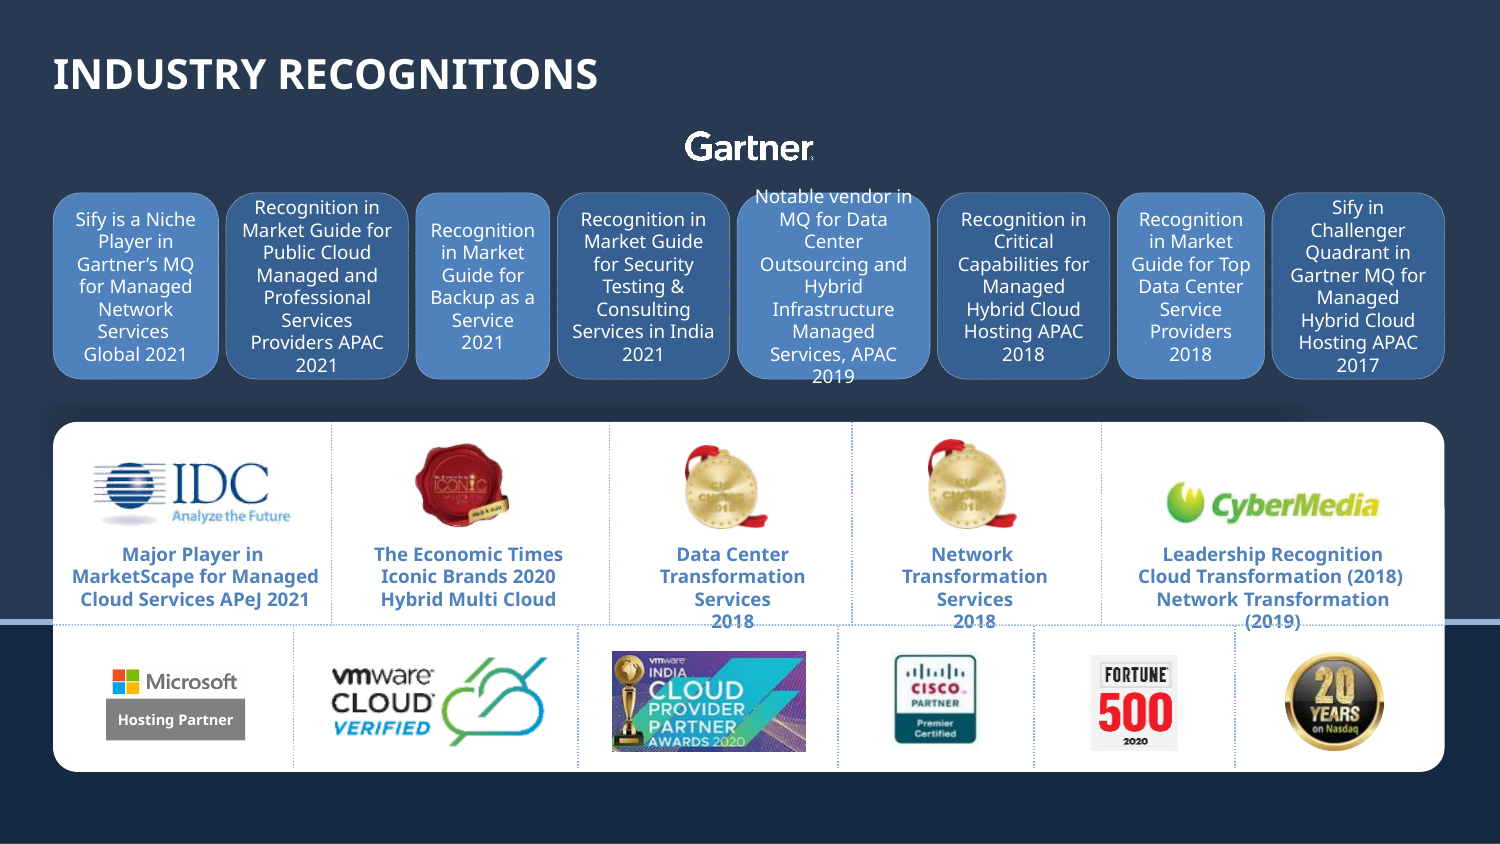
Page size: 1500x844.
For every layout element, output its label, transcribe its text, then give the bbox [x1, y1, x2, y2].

text_box Major Player in MarketScape for Managed Cloud Services APeJ 2021 [57, 536, 326, 616]
text_box INDUSTRY RECOGNITIONS [53, 39, 1447, 105]
text_box [1237, 634, 1447, 774]
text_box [293, 625, 1236, 769]
picture [685, 131, 814, 162]
text_box [50, 633, 291, 775]
text_box [0, 628, 1500, 844]
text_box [52, 192, 1445, 380]
text_box [50, 419, 1447, 621]
picture [1161, 462, 1385, 529]
text_box Leadership Recognition Cloud Transformation (2018) Network Transformation (2019) [1120, 536, 1426, 621]
picture [91, 460, 293, 529]
picture [1284, 651, 1385, 752]
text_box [331, 421, 1102, 624]
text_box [104, 662, 246, 741]
